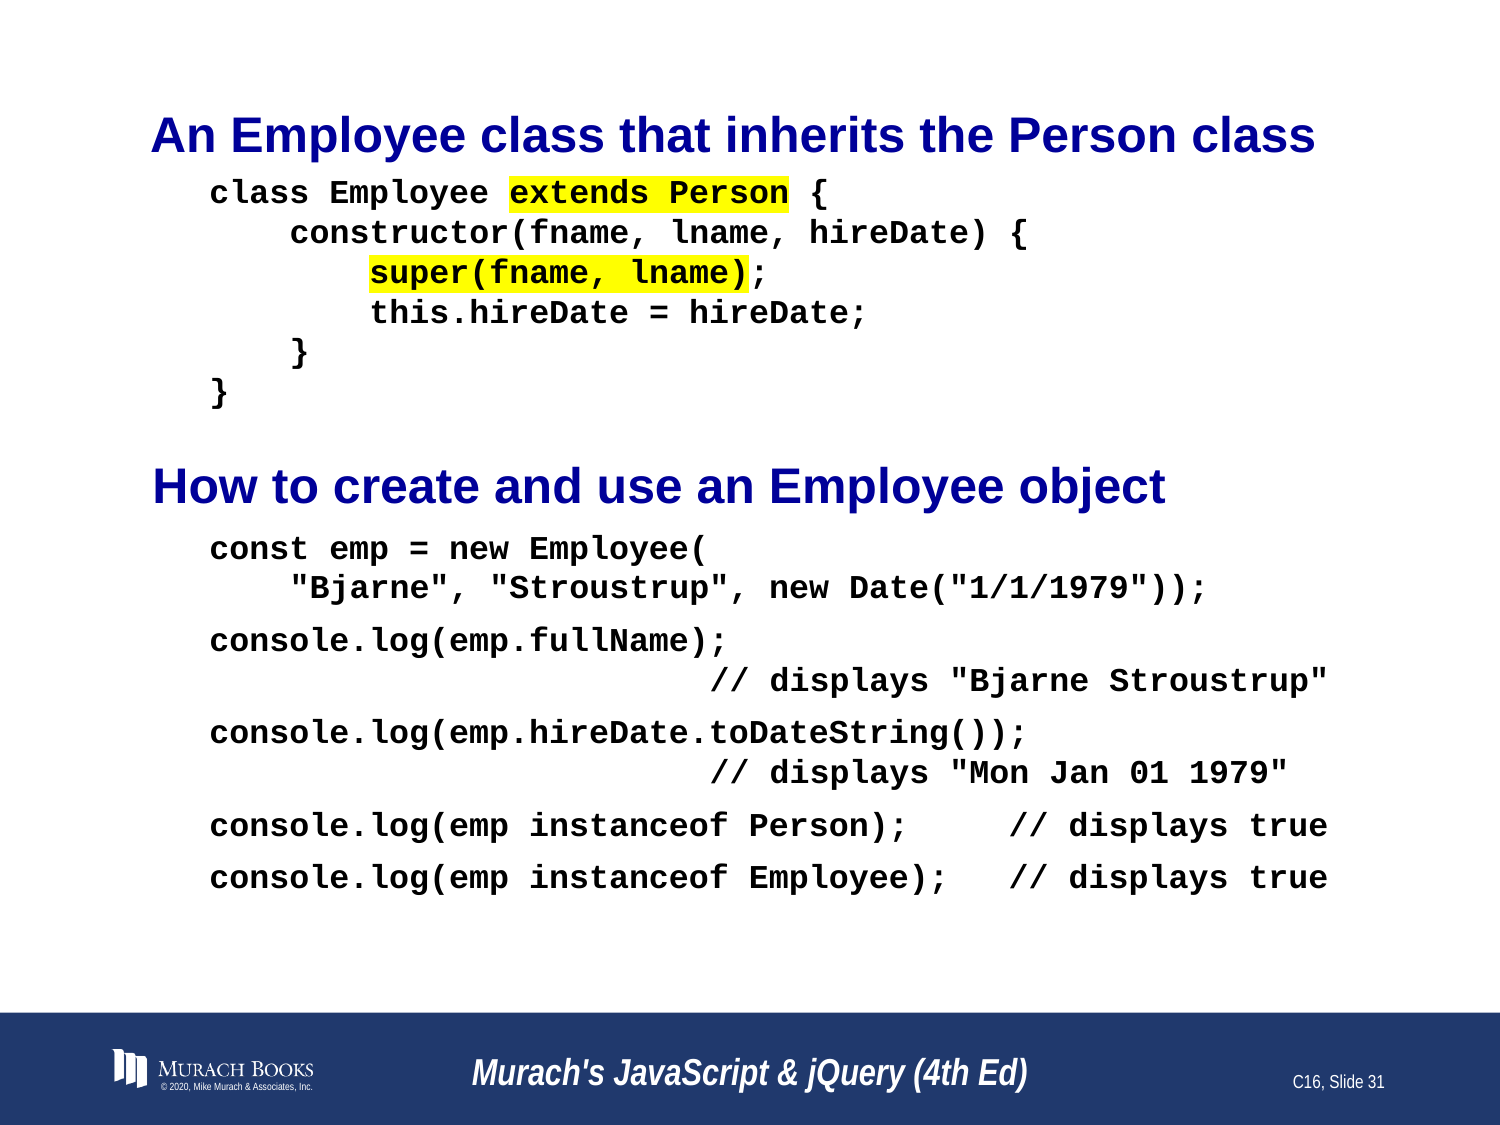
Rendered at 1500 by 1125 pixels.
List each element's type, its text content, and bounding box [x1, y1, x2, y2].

slide_number C16, Slide 31 [1087, 1025, 1400, 1100]
slide_number Murach's JavaScript & jQuery (4th Ed) [463, 1025, 1050, 1100]
footer © 2020, Mike Murach & Associates, Inc. [12, 1025, 463, 1100]
title An Employee class that inherits the Person class [150, 102, 1350, 162]
list class Employee extends Person { constructor(fname, lname, hireDate) { super(fname, lname); this.hireDate = hireDate; } } How to create and use an Employee object const emp = new Employee( "Bjarne", "Stroustrup", new Date("1/1/1979")); console.log(emp.fullName); // displays "Bjarne Stroustrup" console.log(emp.hireDate.toDateString()); // displays "Mon Jan 01 1979" console.log(emp instanceof Person); // displays true console.log(emp instanceof Employee); // displays true [137, 162, 1350, 963]
